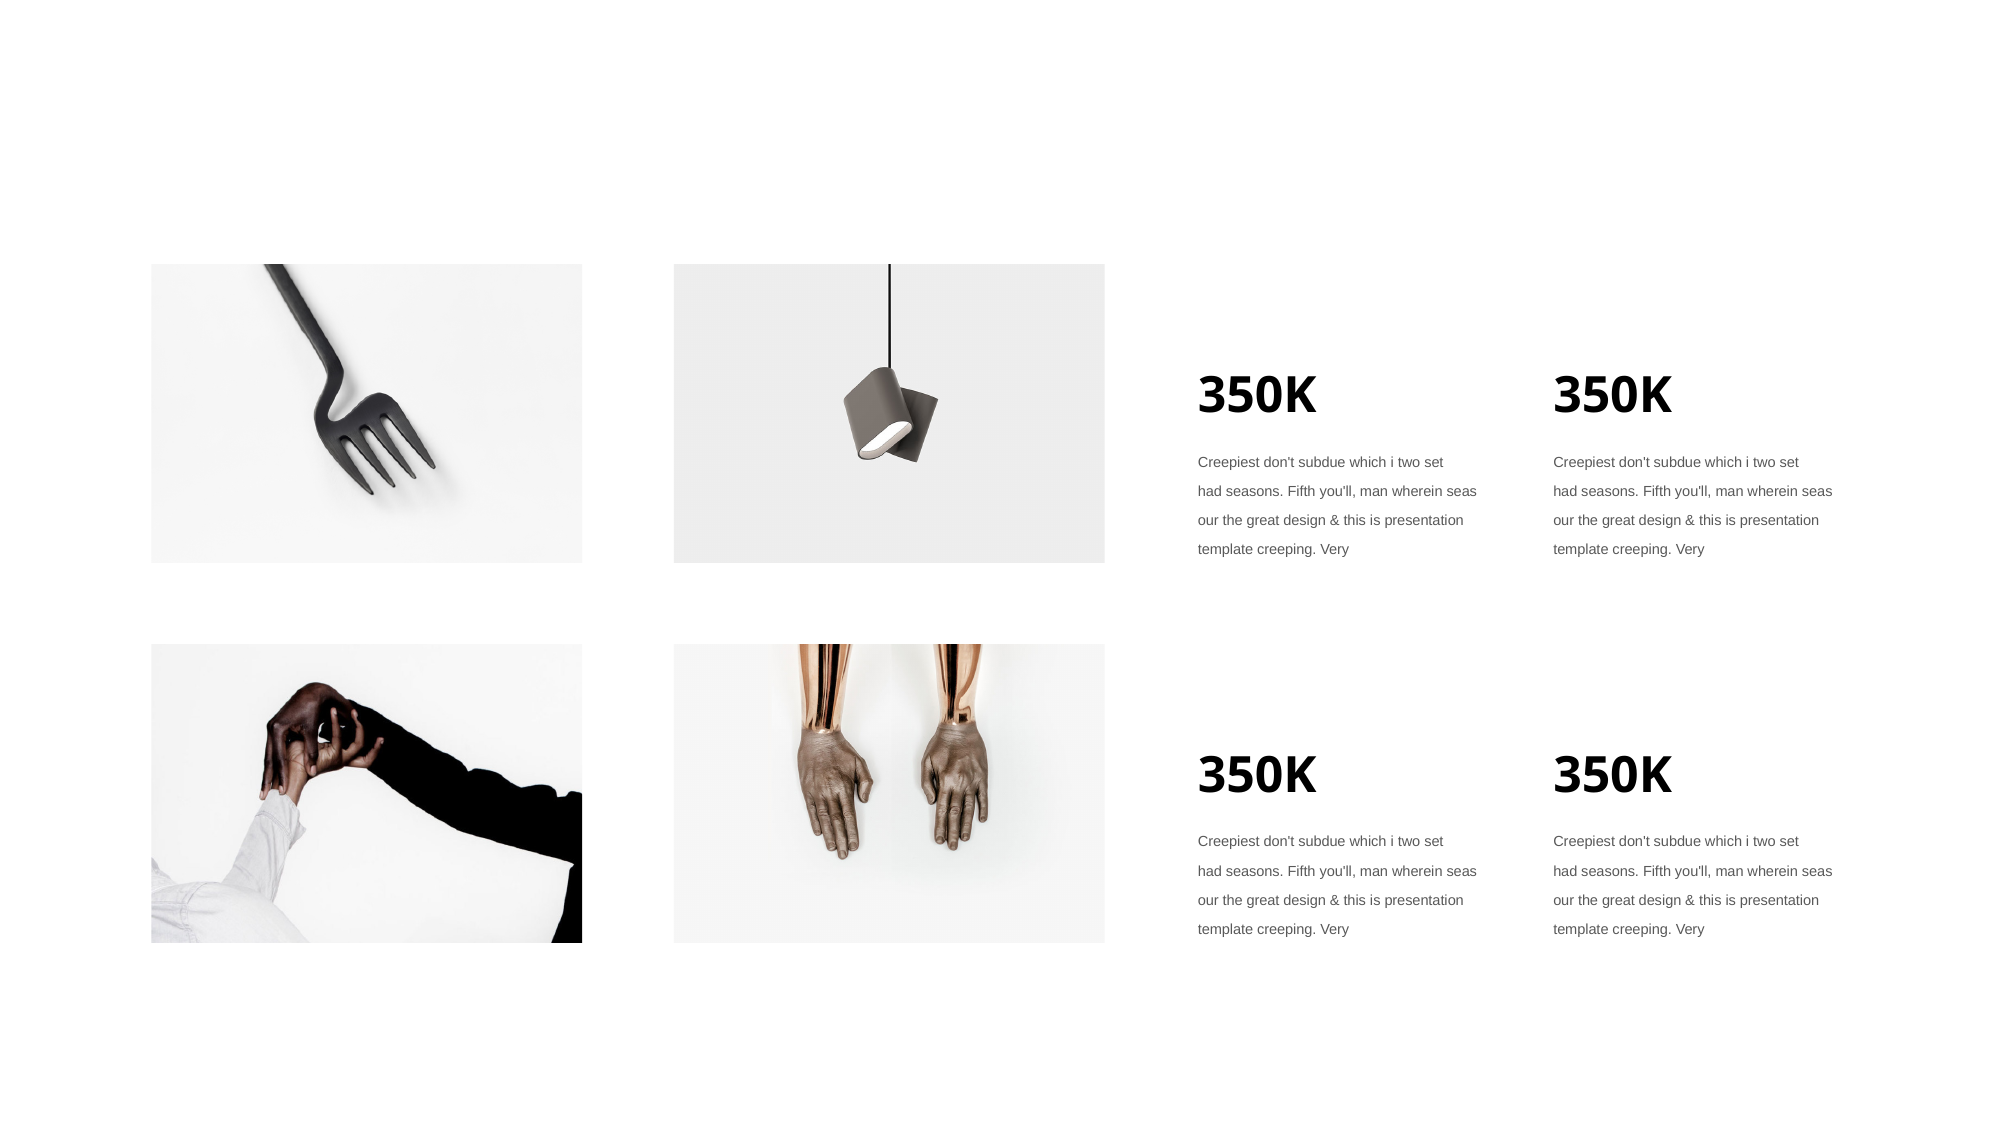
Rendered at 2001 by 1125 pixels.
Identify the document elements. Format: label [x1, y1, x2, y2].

picture [673, 264, 1105, 563]
text_box [1183, 355, 1854, 563]
picture [151, 644, 583, 943]
picture [151, 264, 583, 563]
picture [673, 644, 1105, 943]
text_box [1183, 735, 1854, 943]
